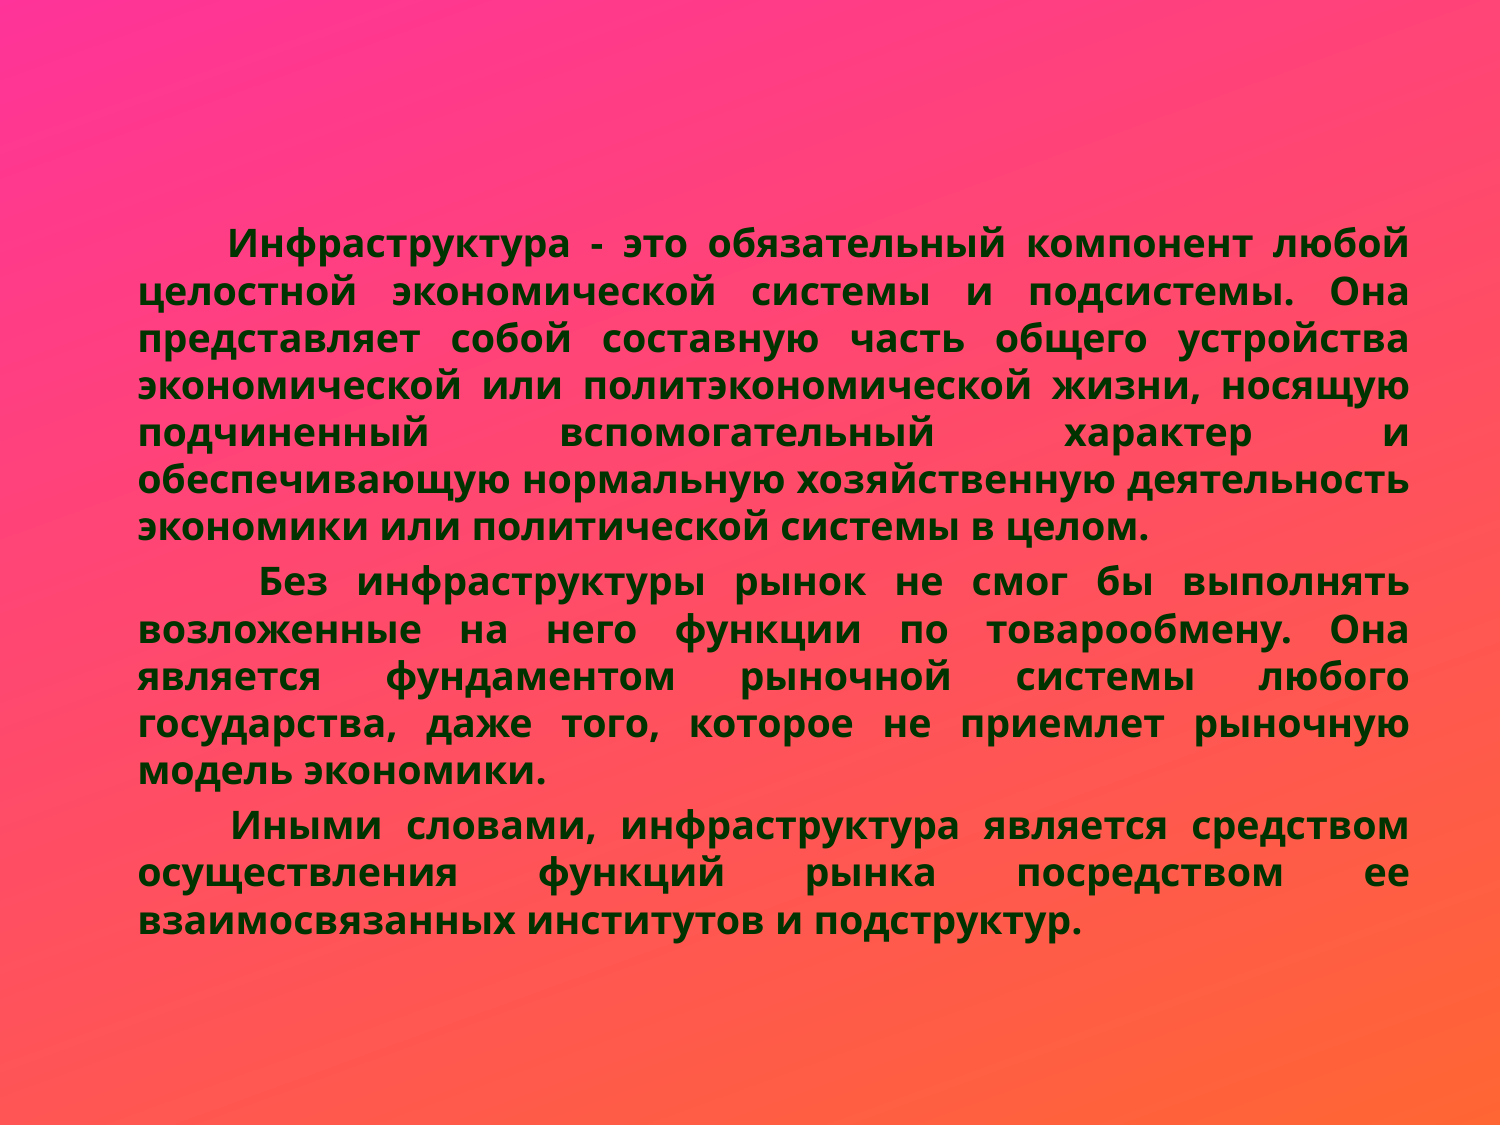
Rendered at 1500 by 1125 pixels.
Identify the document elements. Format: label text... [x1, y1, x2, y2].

list Инфраструктура - это обязательный компонент любой целостной экономической системы и подсистемы. Она представляет собой составную часть общего устройства экономической или политэкономической жизни, носящую подчиненный вспомогательный характер и обеспечивающую нормальную хозяйственную деятельность экономики или политической системы в целом. Без инфраструктуры рынок не смог бы выполнять возложенные на него функции по товарообмену. Она является фундаментом рыночной системы любого государства, даже того, которое не приемлет рыночную модель экономики. Иными словами, инфраструктура является средством осуществления функций рынка посредством ее взаимосвязанных институтов и подструктур. [75, 210, 1425, 1005]
